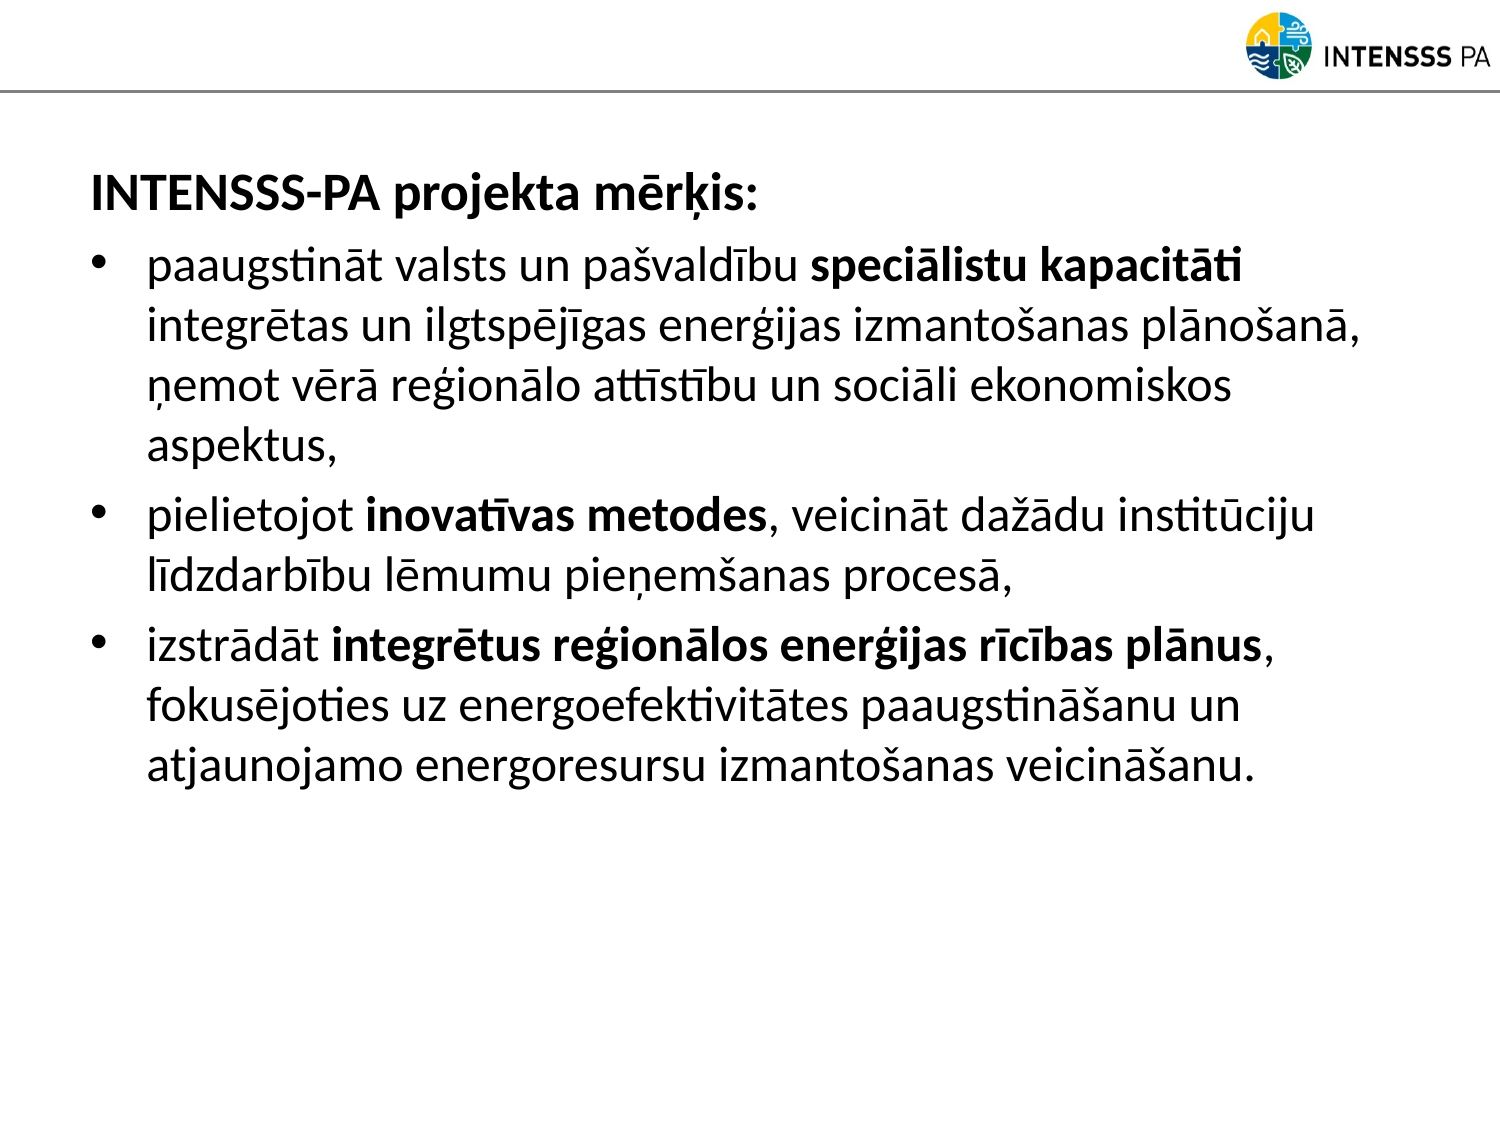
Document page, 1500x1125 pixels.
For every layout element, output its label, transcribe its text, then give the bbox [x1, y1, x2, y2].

list INTENSSS-PA projekta mērķis: paaugstināt valsts un pašvaldību speciālistu kapacitāti integrētas un ilgtspējīgas enerģijas izmantošanas plānošanā, ņemot vērā reģionālo attīstību un sociāli ekonomiskos aspektus, pielietojot inovatīvas metodes, veicināt dažādu institūciju līdzdarbību lēmumu pieņemšanas procesā, izstrādāt integrētus reģionālos enerģijas rīcības plānus, fokusējoties uz energoefektivitātes paaugstināšanu un atjaunojamo energoresursu izmantošanas veicināšanu. [75, 149, 1425, 1005]
picture [1239, 7, 1495, 85]
